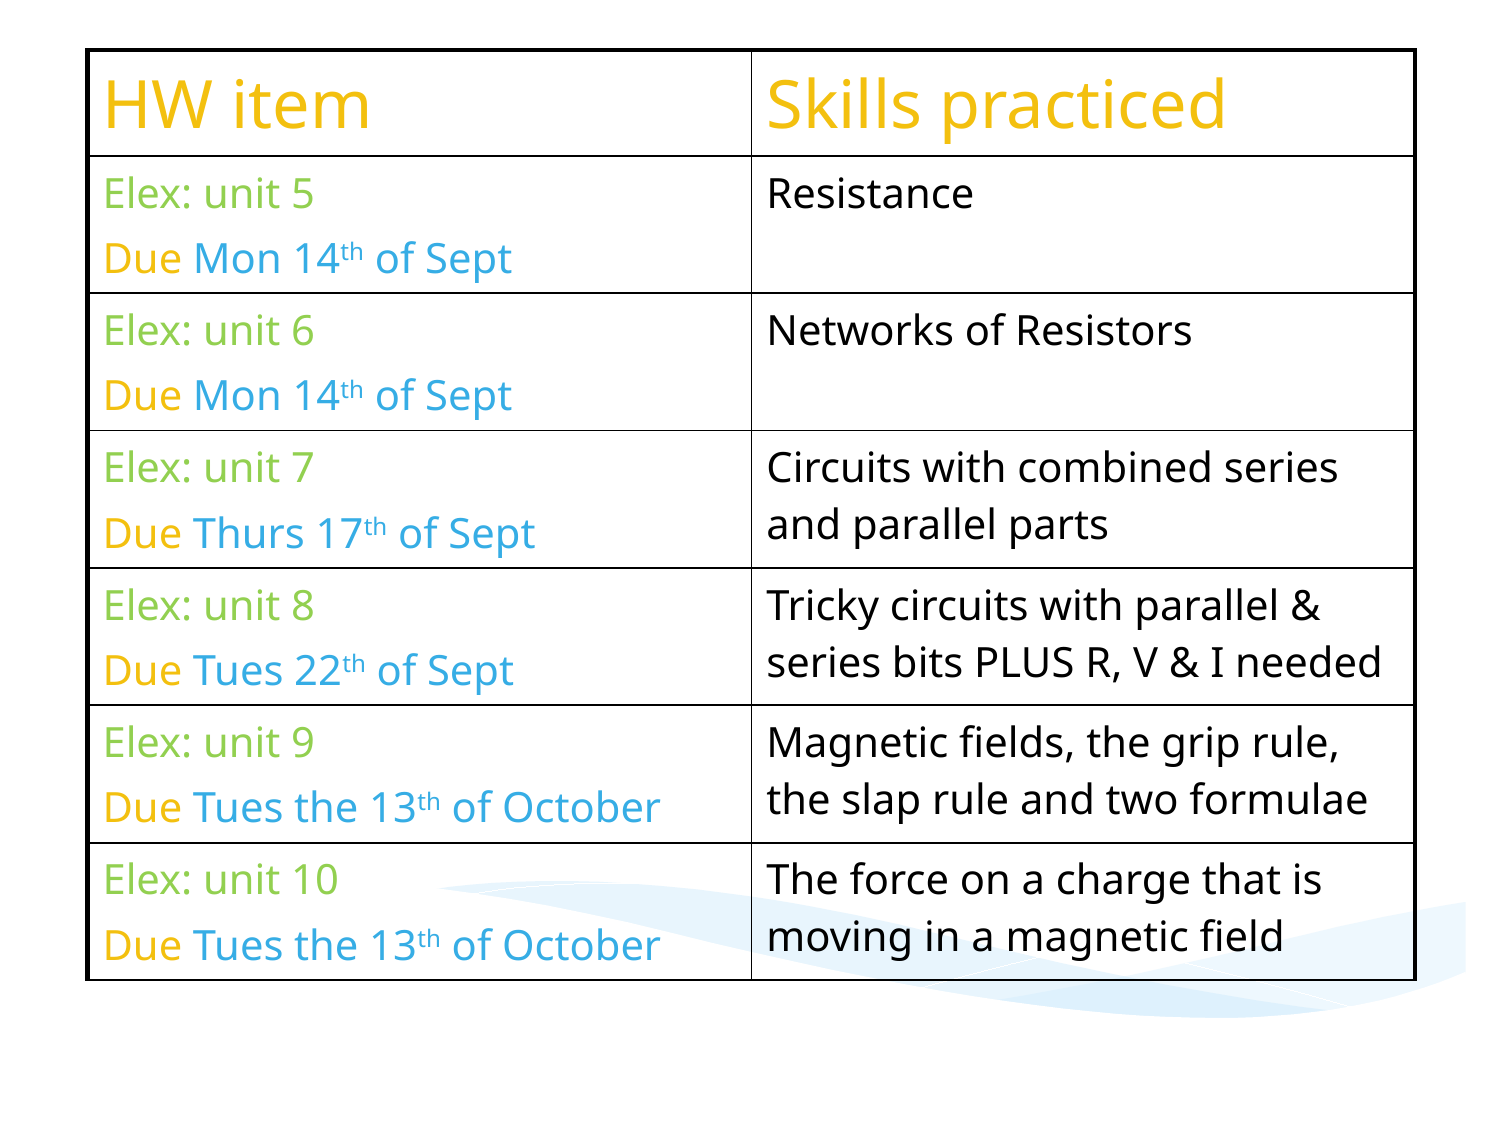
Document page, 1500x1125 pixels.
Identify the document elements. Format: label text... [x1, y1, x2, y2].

table_cell Elex: unit 10 Due Tues the 13th of October [90, 844, 751, 979]
table_cell Tricky circuits with parallel & series bits PLUS R, V & I needed [752, 569, 1413, 704]
table_cell Elex: unit 7 Due Thurs 17th of Sept [90, 431, 751, 567]
table_cell Elex: unit 8 Due Tues 22th of Sept [90, 569, 751, 704]
table_cell Elex: unit 5 Due Mon 14th of Sept [90, 157, 751, 292]
table_cell Resistance [752, 157, 1413, 292]
table_cell Elex: unit 9 Due Tues the 13th of October [90, 706, 751, 842]
table_cell Circuits with combined series and parallel parts [752, 431, 1413, 567]
table_header HW item [90, 52, 751, 155]
table_cell Magnetic fields, the grip rule, the slap rule and two formulae [752, 706, 1413, 842]
table_cell Networks of Resistors [752, 294, 1413, 430]
table_cell The force on a charge that is moving in a magnetic field [752, 844, 1413, 979]
table_cell Elex: unit 6 Due Mon 14th of Sept [90, 294, 751, 430]
table_header Skills practiced [752, 52, 1413, 155]
